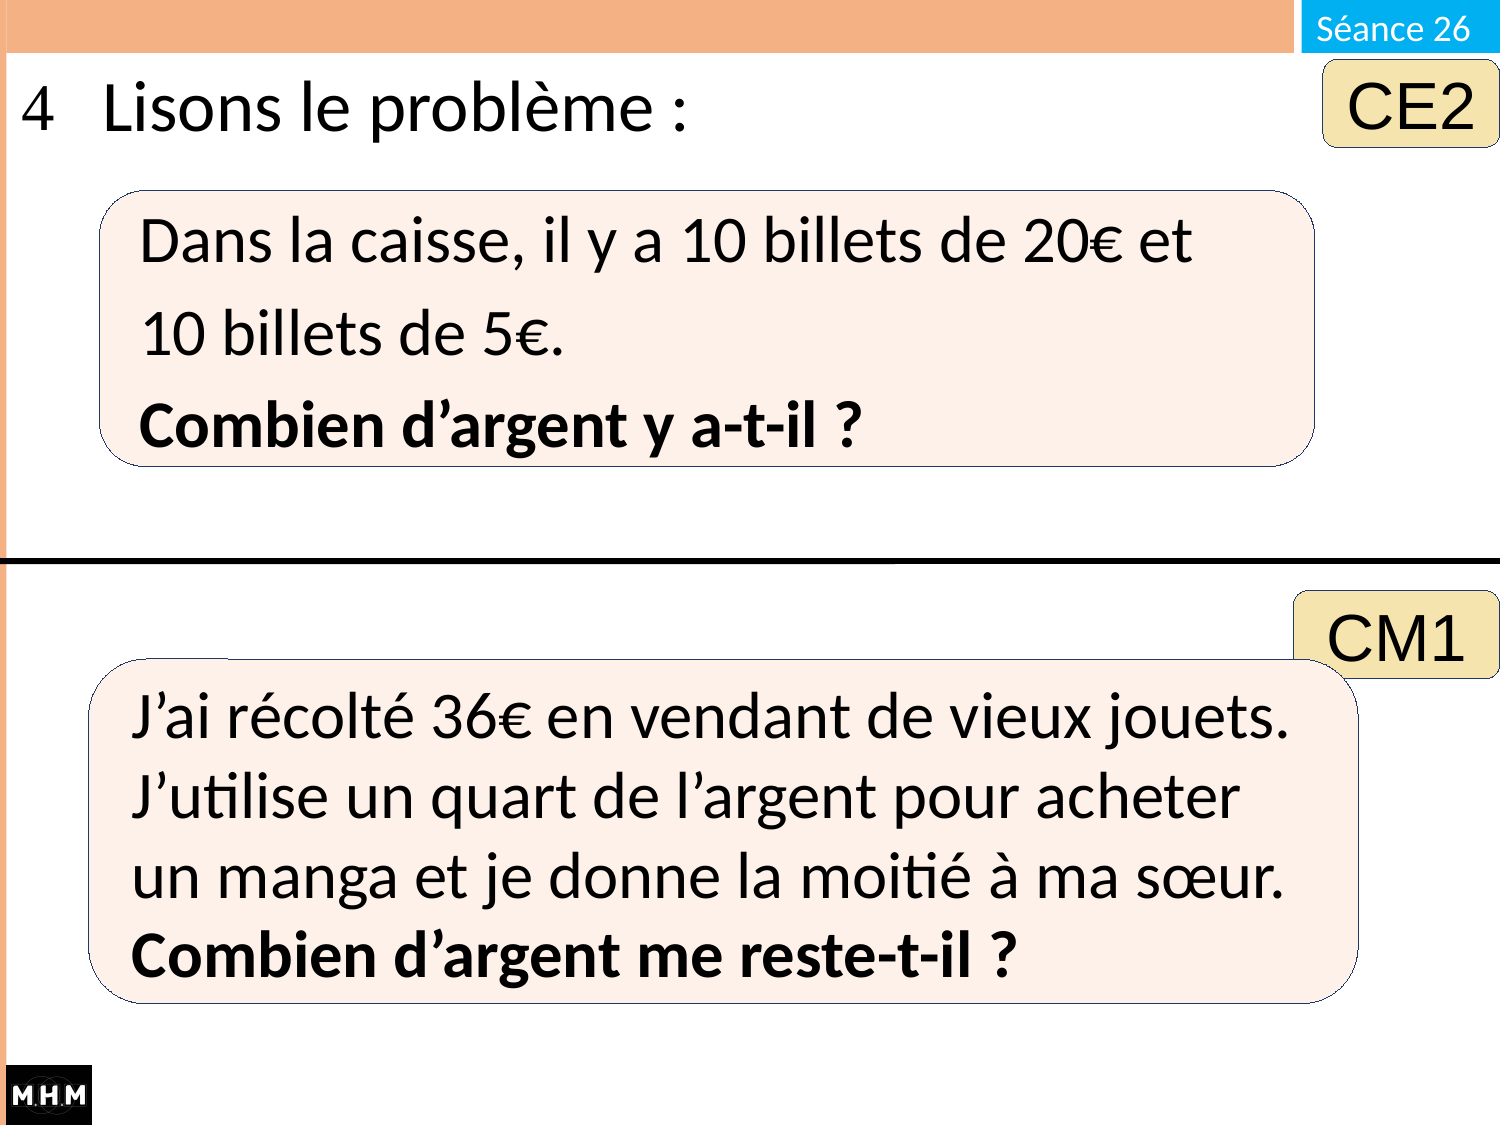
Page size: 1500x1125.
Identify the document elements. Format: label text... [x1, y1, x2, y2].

text_box CM1 [1293, 590, 1500, 679]
text_box CE2 [1322, 59, 1500, 148]
text_box Dans la caisse, il y a 10 billets de 20€ et 10 billets de 5€. Combien d’argent y a-t-il ? [99, 190, 1315, 467]
title Lisons le problème : [87, 32, 1381, 157]
picture [6, 1065, 92, 1125]
text_box J’ai récolté 36€ en vendant de vieux jouets. J’utilise un quart de l’argent pour acheter un manga et je donne la moitié à ma sœur. Combien d’argent me reste-t-il ? [88, 658, 1359, 1004]
